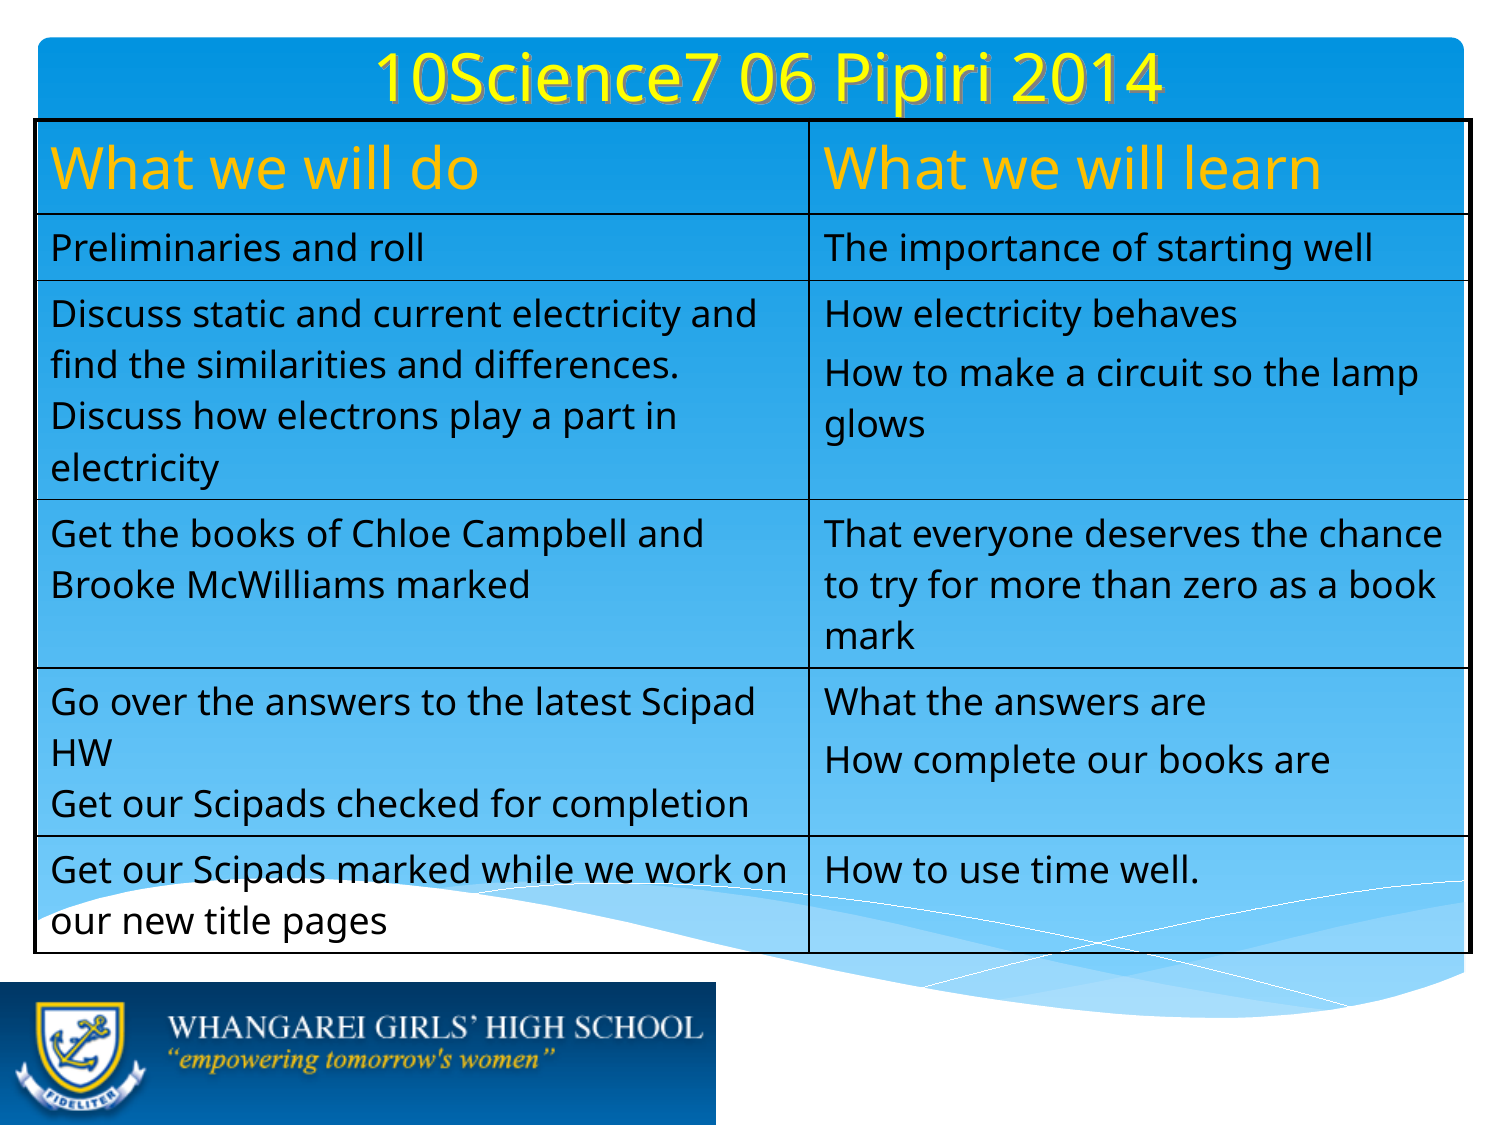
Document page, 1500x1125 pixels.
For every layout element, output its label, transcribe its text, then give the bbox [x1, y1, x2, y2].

table_cell Go over the answers to the latest Scipad HW Get our Scipads checked for completion [37, 669, 808, 835]
table_header What we will learn [810, 122, 1468, 213]
table_cell How to use time well. [810, 837, 1468, 952]
table_cell What the answers are How complete our books are [810, 669, 1468, 835]
table_cell The importance of starting well [810, 215, 1468, 280]
picture [0, 982, 716, 1125]
table_cell Get our Scipads marked while we work on our new title pages [37, 837, 808, 952]
text_box 10Science7 06 Pipiri 2014 [162, 24, 1375, 118]
table_cell Discuss static and current electricity and find the similarities and differences. Discuss how electrons play a part in electricity [37, 281, 808, 499]
table_cell Preliminaries and roll [37, 215, 808, 280]
table_cell That everyone deserves the chance to try for more than zero as a book mark [810, 500, 1468, 667]
table_cell Get the books of Chloe Campbell and Brooke McWilliams marked [37, 500, 808, 667]
table_cell How electricity behaves How to make a circuit so the lamp glows [810, 281, 1468, 499]
table_header What we will do [37, 122, 808, 213]
